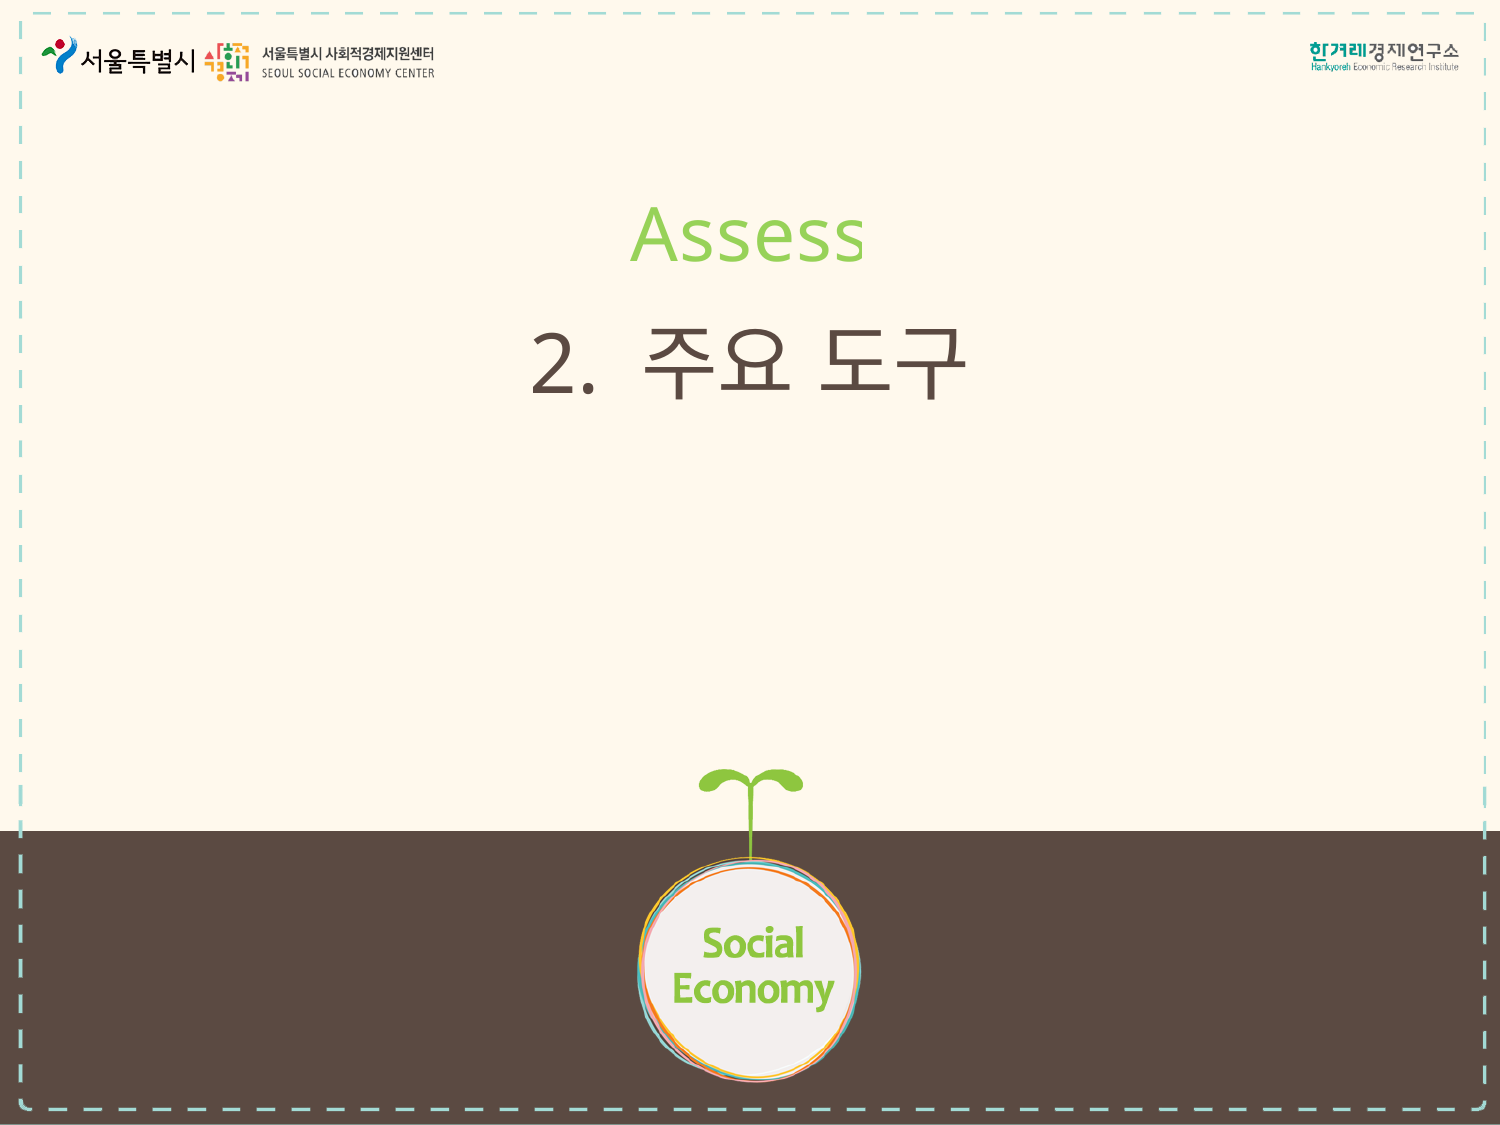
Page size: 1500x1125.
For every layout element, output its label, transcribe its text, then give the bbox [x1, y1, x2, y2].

list Assess [561, 178, 939, 285]
picture [0, 0, 1500, 1125]
title 2. 주요 도구 [112, 302, 1388, 433]
